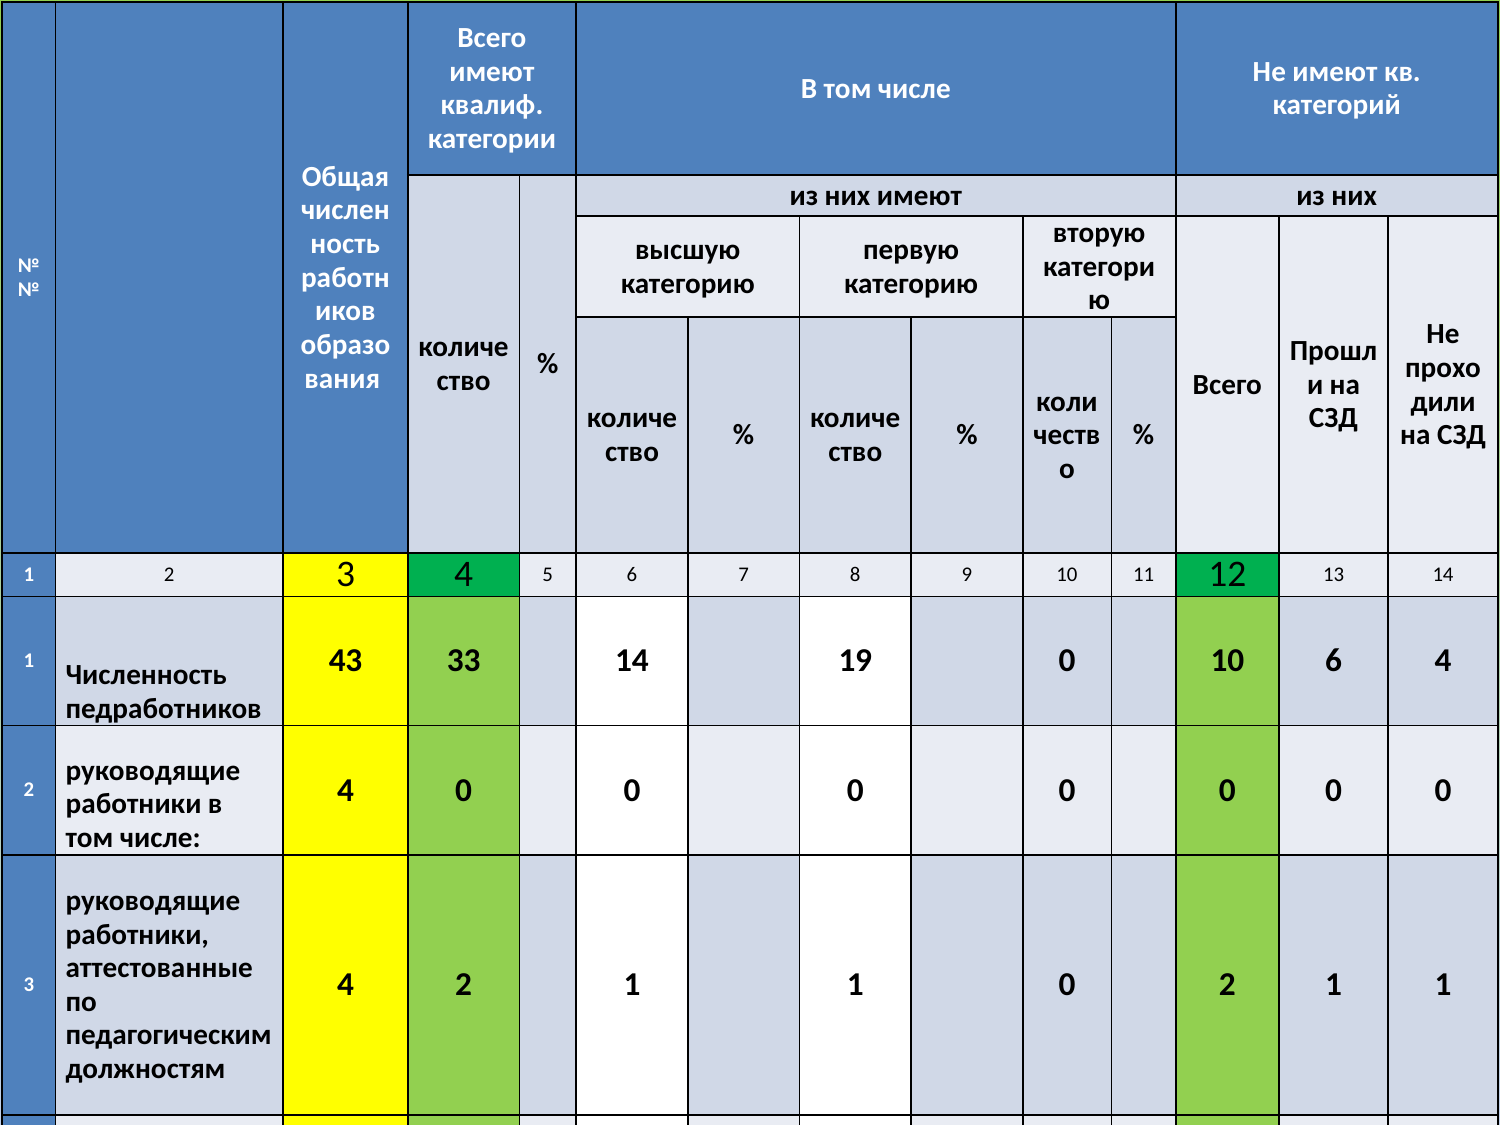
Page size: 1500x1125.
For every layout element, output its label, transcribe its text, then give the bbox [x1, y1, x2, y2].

table_cell 39 [284, 1116, 407, 1125]
table_cell 2 [1177, 856, 1278, 1114]
table_cell 0 [577, 726, 687, 854]
table_cell 1 [1389, 856, 1497, 1114]
table_header В том числе [577, 3, 1175, 174]
table_cell % [912, 318, 1022, 552]
table_header Не имеют кв. категорий [1177, 3, 1497, 174]
table_cell первую категорию [800, 217, 1022, 316]
table_cell вторую категорию [1024, 217, 1175, 316]
table_cell 14 [577, 597, 687, 725]
table_cell % [689, 318, 799, 552]
table_cell 33 [409, 597, 519, 725]
table_cell 31 [409, 1116, 519, 1125]
table_cell [912, 597, 1022, 725]
table_cell 8 [1177, 1116, 1278, 1125]
table_cell [689, 726, 799, 854]
table_cell 1 [3, 554, 55, 596]
table_cell из них [1177, 176, 1497, 215]
table_cell Прошли на СЗД [1280, 217, 1387, 552]
table_cell [1112, 597, 1175, 725]
table_cell [520, 597, 575, 725]
table_cell 0 [1177, 726, 1278, 854]
table_cell 9 [912, 554, 1022, 596]
table_cell 0 [1024, 726, 1111, 854]
table_header №№ [3, 3, 55, 552]
table_cell [689, 1116, 799, 1125]
table_cell 3 [3, 856, 55, 1114]
table_cell [1112, 856, 1175, 1114]
table_header Общая численность работников образования [284, 3, 407, 552]
table_cell 14 [1389, 554, 1497, 596]
table_cell 0 [1024, 1116, 1111, 1125]
table_cell количество [1024, 318, 1111, 552]
table_header [56, 3, 282, 552]
table_cell % [520, 176, 575, 552]
table_cell [912, 1116, 1022, 1125]
table_cell [912, 856, 1022, 1114]
table_cell 12 [1177, 554, 1278, 596]
table_cell [689, 856, 799, 1114]
table_cell руководящие работники в том числе: [56, 726, 282, 854]
table_cell Всего [1177, 217, 1278, 552]
table_cell 1 [800, 856, 910, 1114]
table_cell 4 [284, 726, 407, 854]
table_cell руководящие работники, аттестованные по педагогическим должностям [56, 856, 282, 1114]
table_cell 10 [1024, 554, 1111, 596]
table_cell 0 [1024, 597, 1111, 725]
table_cell 8 [800, 554, 910, 596]
table_cell 4 [3, 1116, 55, 1125]
table_cell 1 [3, 597, 55, 725]
table_cell Не проходили на СЗД [1389, 217, 1497, 552]
table_cell 2 [409, 856, 519, 1114]
table_cell высшую категорию [577, 217, 799, 316]
table_header Всего имеют квалиф. категории [409, 3, 575, 174]
table_cell 3 [1389, 1116, 1497, 1125]
table_cell 4 [1389, 597, 1497, 725]
table_cell 6 [577, 554, 687, 596]
table_cell 2 [3, 726, 55, 854]
table_cell количество [800, 318, 910, 552]
table_cell 6 [1280, 597, 1387, 725]
table_cell [520, 1116, 575, 1125]
table_cell 3 [284, 554, 407, 596]
table_cell [689, 597, 799, 725]
table_cell 19 [800, 597, 910, 725]
table_cell [520, 856, 575, 1114]
table_cell 0 [409, 726, 519, 854]
table_cell 43 [284, 597, 407, 725]
table_cell 0 [1280, 726, 1387, 854]
table_cell [912, 726, 1022, 854]
table_cell 13 [577, 1116, 687, 1125]
table_cell 11 [1112, 554, 1175, 596]
table_cell 7 [689, 554, 799, 596]
table_cell 5 [1280, 1116, 1387, 1125]
table_cell Численность педработников [56, 597, 282, 725]
table_cell 1 [1280, 856, 1387, 1114]
table_cell количество [409, 176, 519, 552]
table_cell 10 [1177, 597, 1278, 725]
table_cell 4 [284, 856, 407, 1114]
table_cell 0 [1389, 726, 1497, 854]
table_cell 1 [577, 856, 687, 1114]
table_cell 2 [56, 554, 282, 596]
table_cell [520, 726, 575, 854]
table_cell [1112, 1116, 1175, 1125]
table_cell из них имеют [577, 176, 1175, 215]
table_cell 0 [1024, 856, 1111, 1114]
table_cell % [1112, 318, 1175, 552]
table_cell 0 [800, 726, 910, 854]
table_cell [1112, 726, 1175, 854]
table_cell 4 [409, 554, 519, 596]
table_cell педагогические работники [56, 1116, 282, 1125]
table_cell 5 [520, 554, 575, 596]
table_cell 18 [800, 1116, 910, 1125]
table_cell 13 [1280, 554, 1387, 596]
table_cell количество [577, 318, 687, 552]
